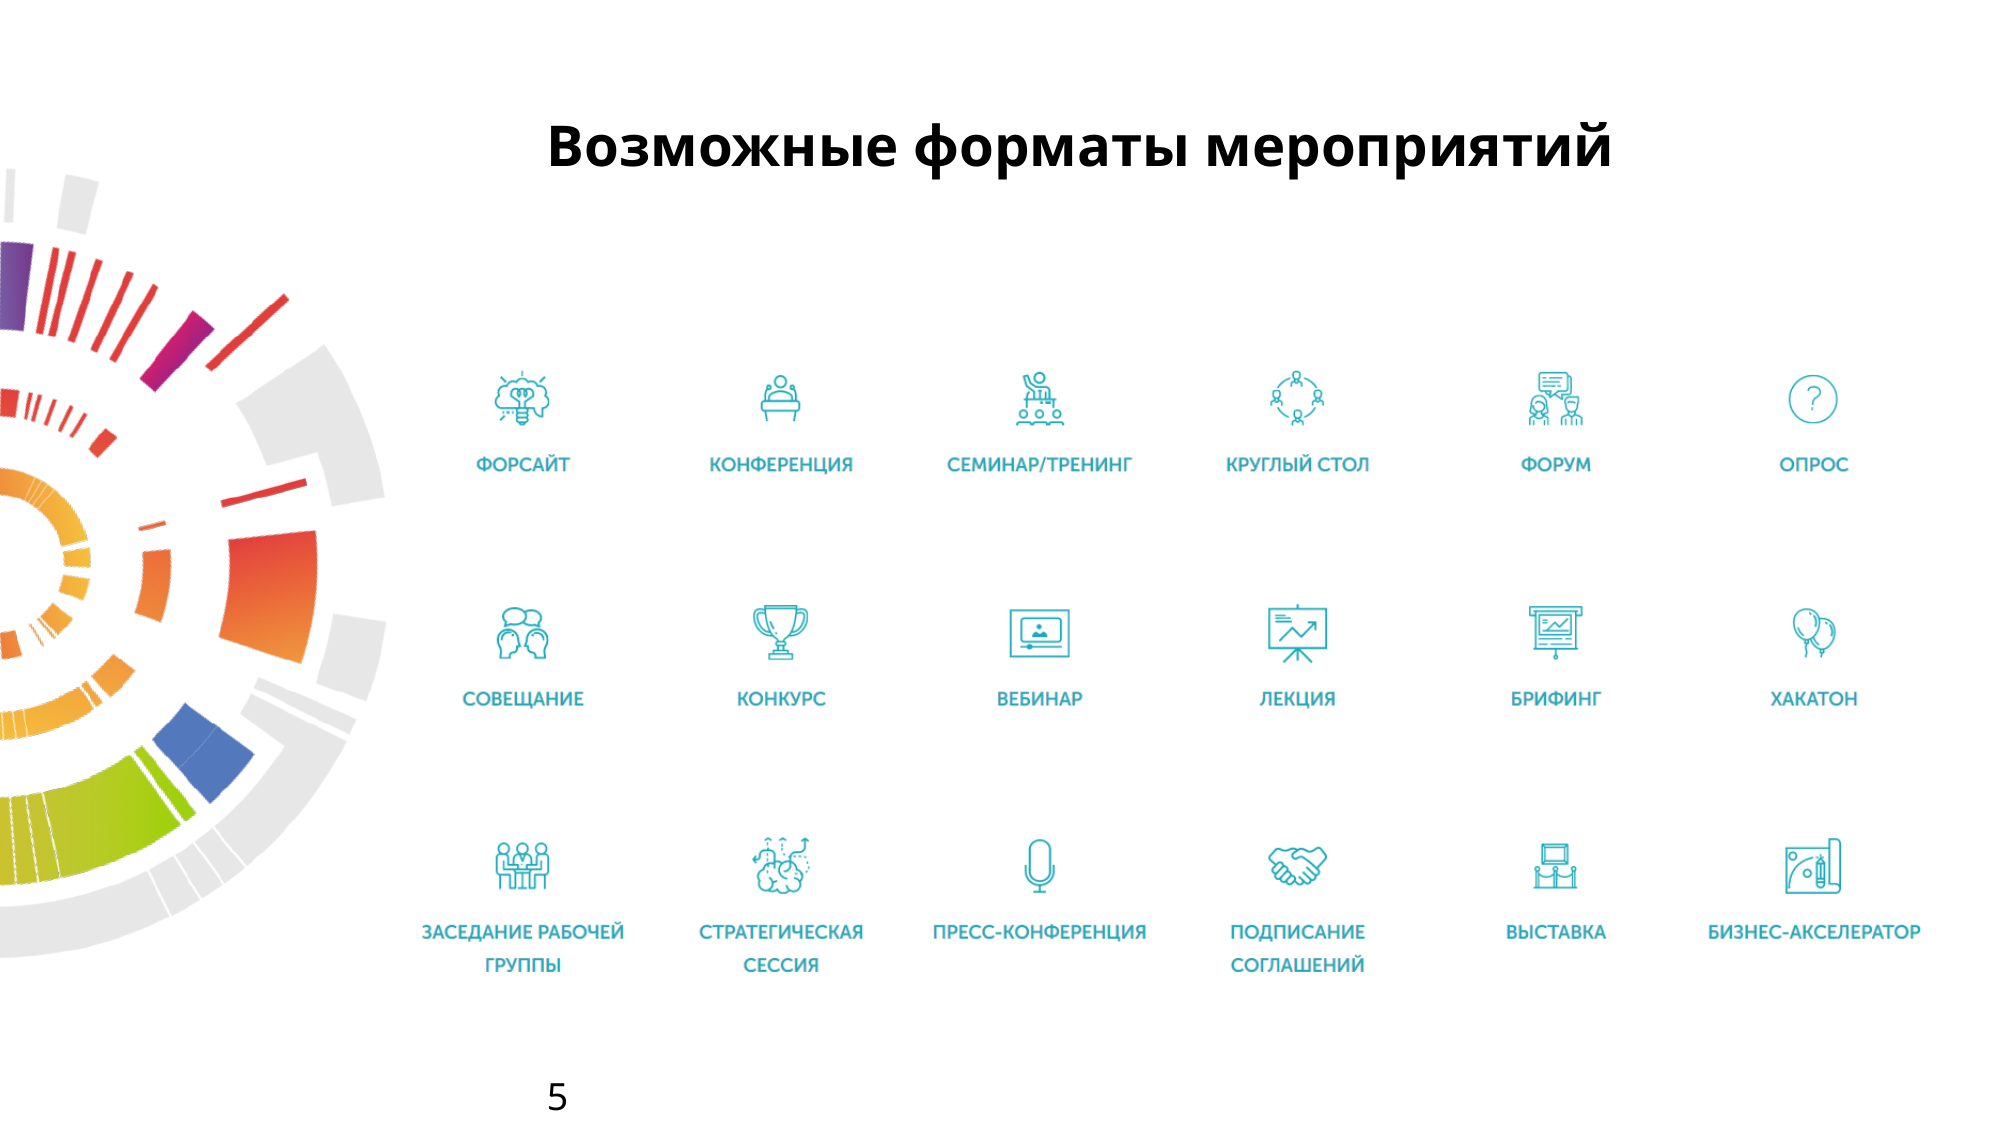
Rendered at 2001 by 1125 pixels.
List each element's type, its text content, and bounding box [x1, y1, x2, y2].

picture [0, 79, 1964, 1020]
title Возможные форматы мероприятий [538, 110, 1851, 272]
slide_number 5 [538, 1064, 578, 1125]
